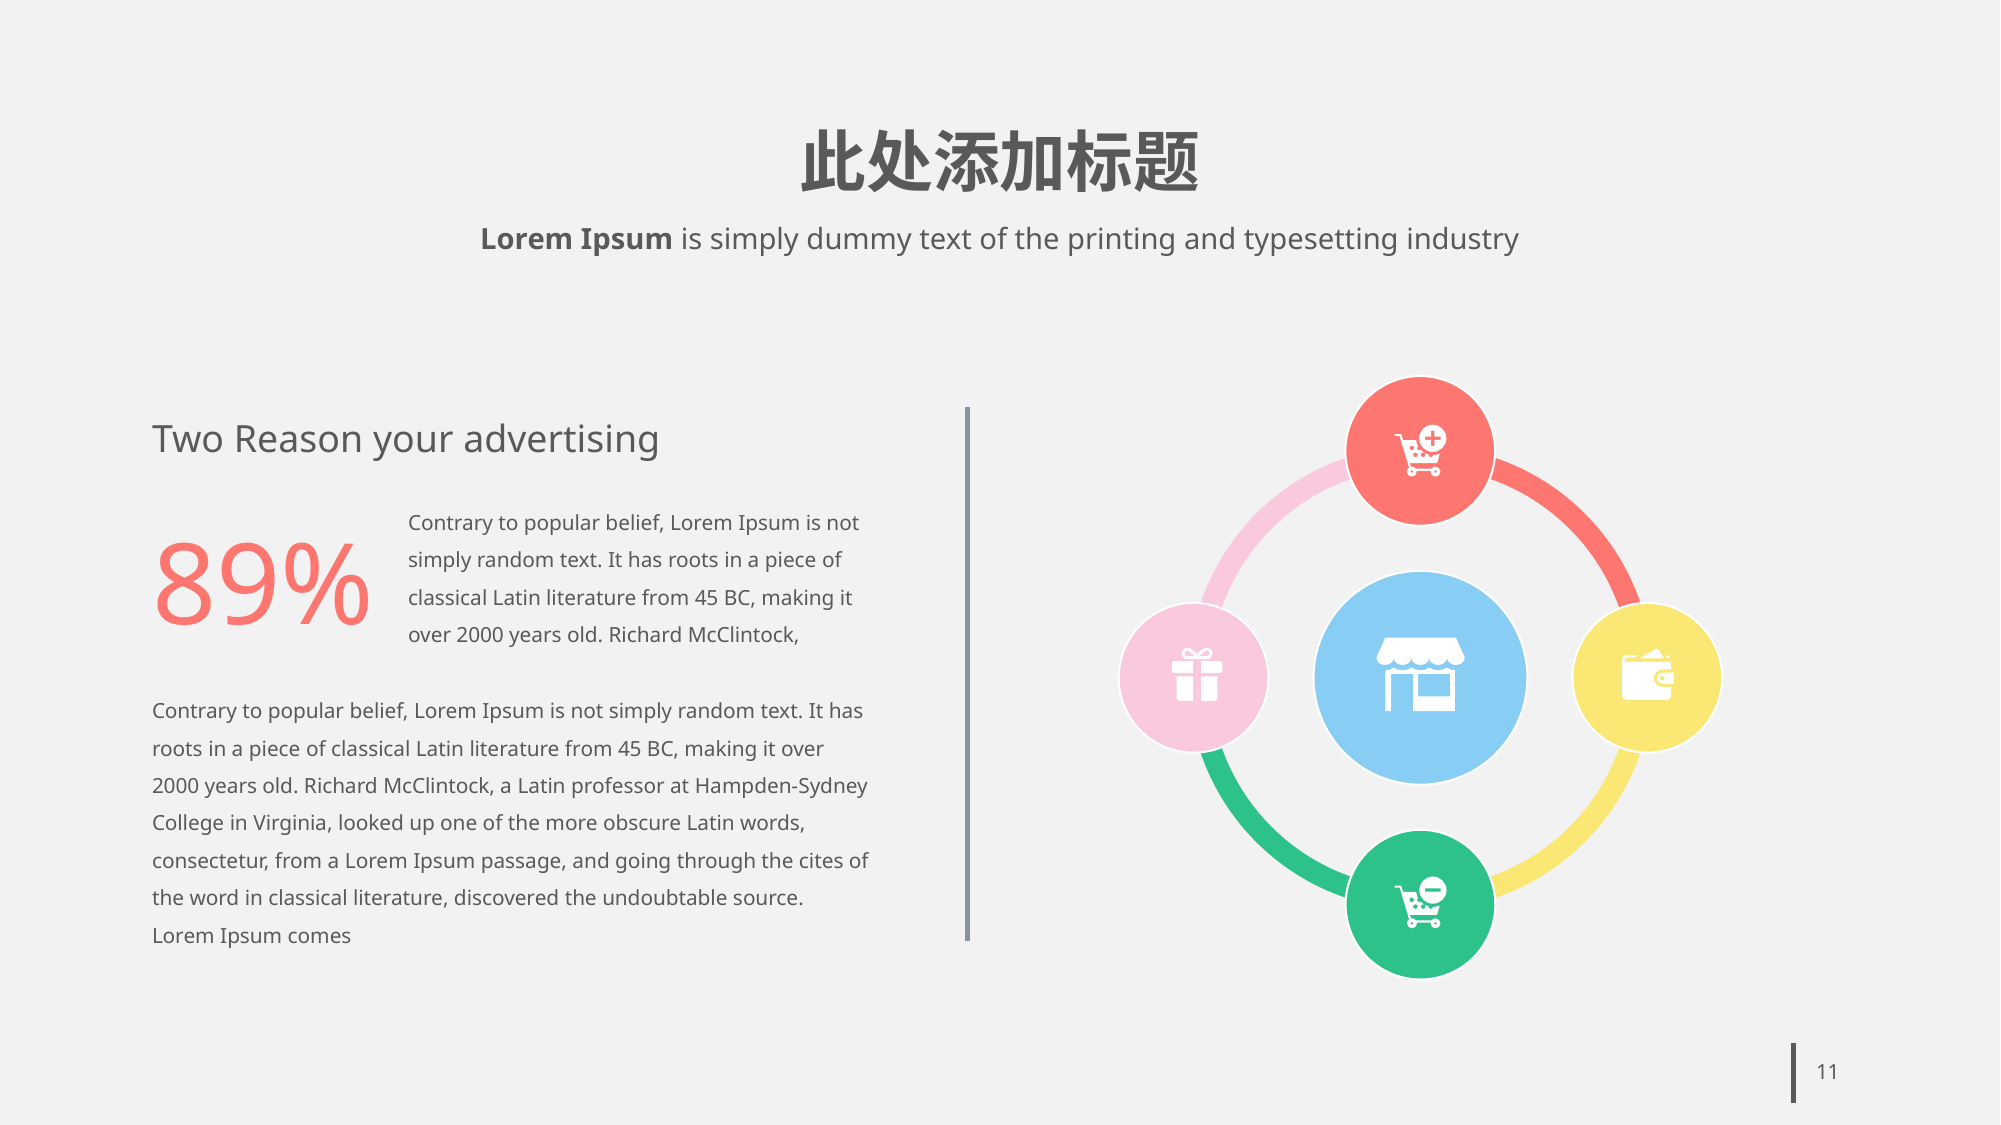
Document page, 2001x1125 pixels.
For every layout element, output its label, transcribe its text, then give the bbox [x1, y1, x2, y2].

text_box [967, 375, 1874, 980]
list Lorem Ipsum is simply dummy text of the printing and typesetting industry [137, 216, 1863, 271]
text_box 11 [1796, 1042, 1863, 1103]
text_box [137, 407, 884, 959]
title 此处添加标题 [137, 59, 1863, 216]
